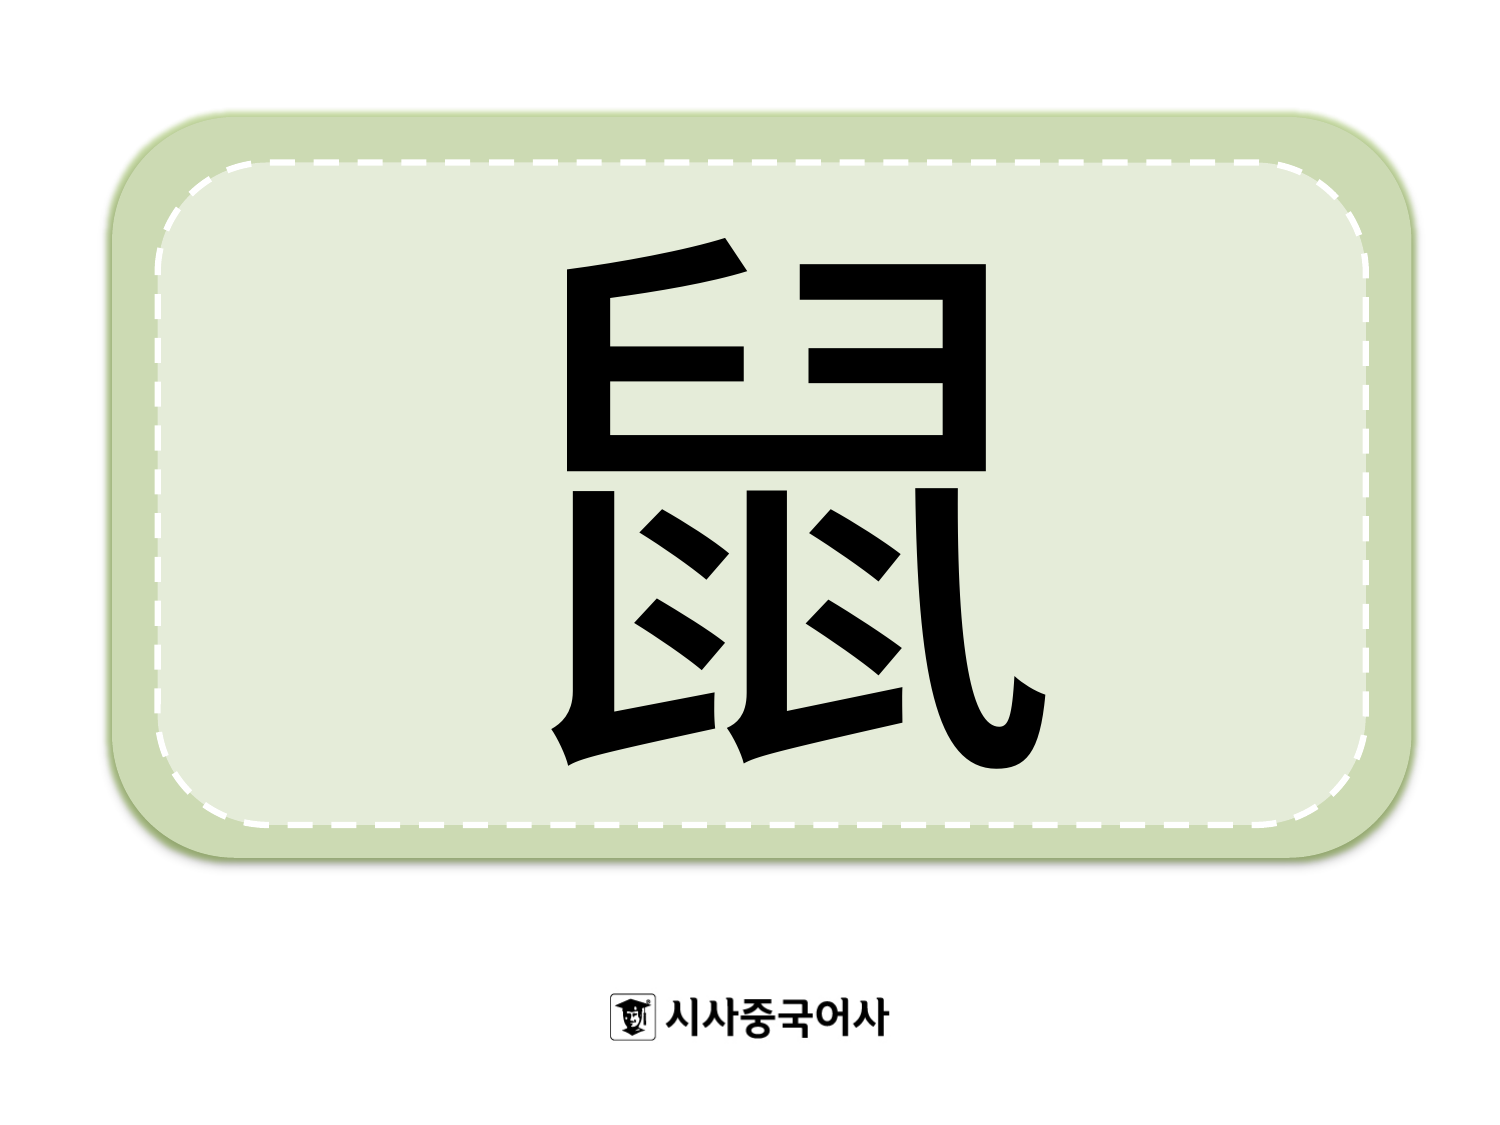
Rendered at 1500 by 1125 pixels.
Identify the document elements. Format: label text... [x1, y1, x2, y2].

text_box 鼠 [171, 160, 1380, 824]
picture [602, 987, 898, 1047]
